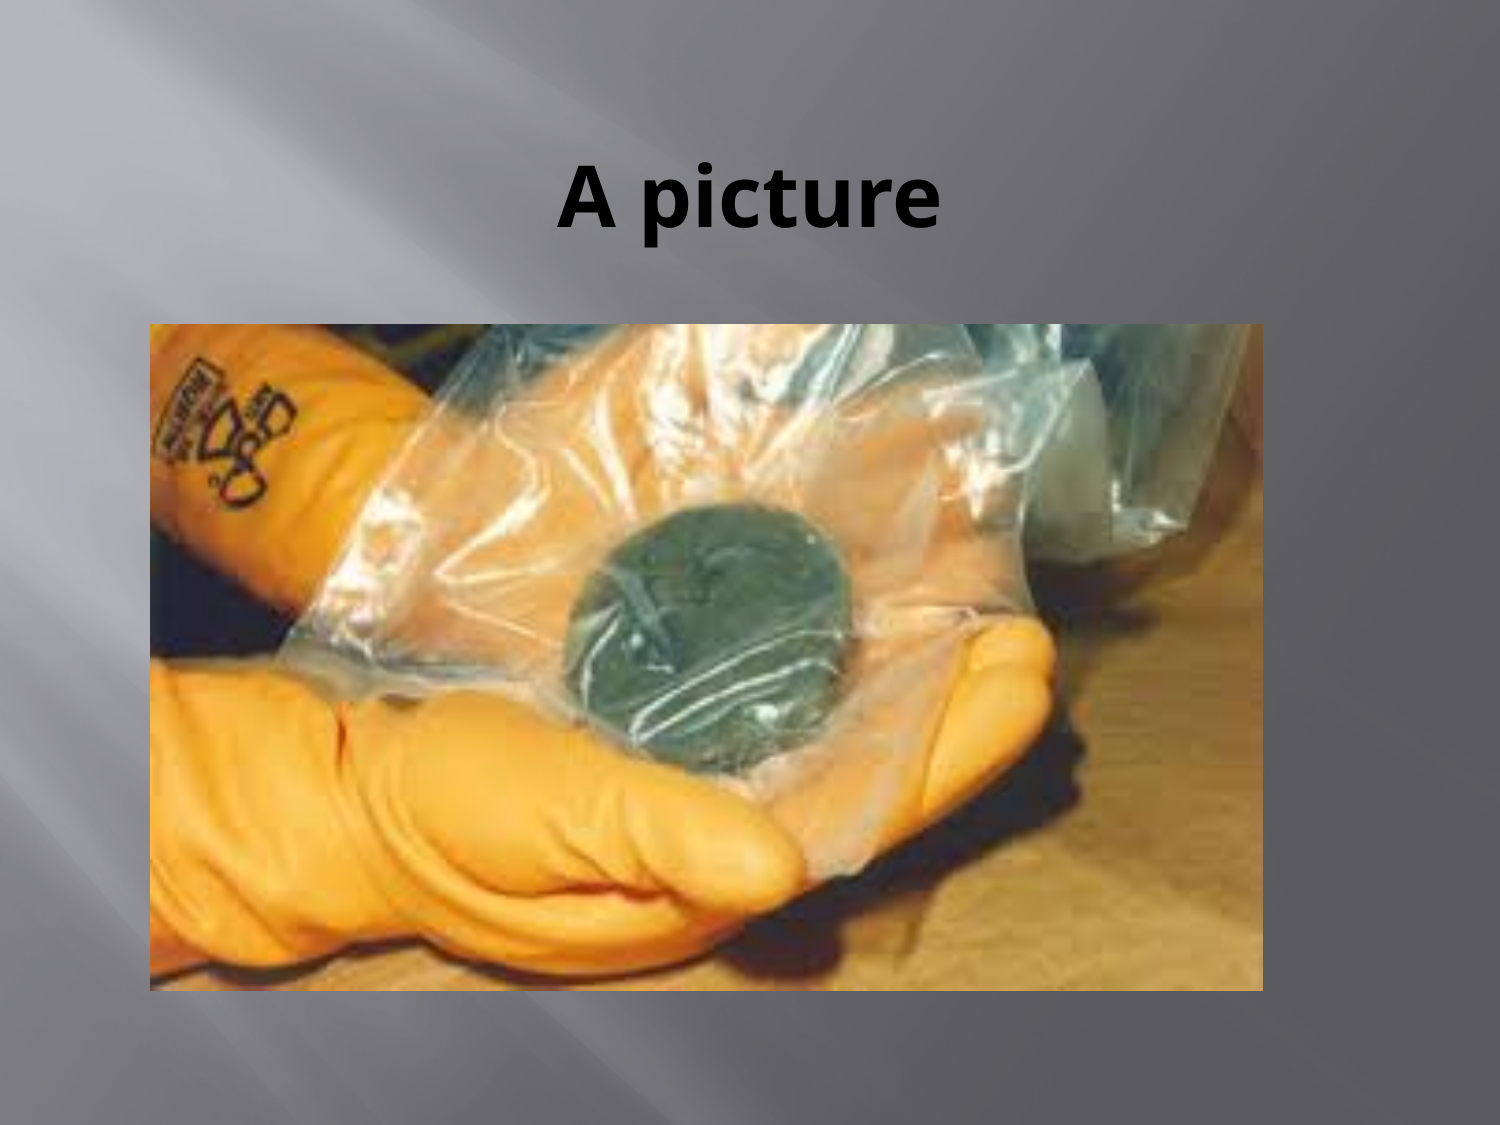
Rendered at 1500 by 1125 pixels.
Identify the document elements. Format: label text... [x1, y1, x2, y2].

title A picture [112, 99, 1388, 288]
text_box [149, 324, 1263, 992]
